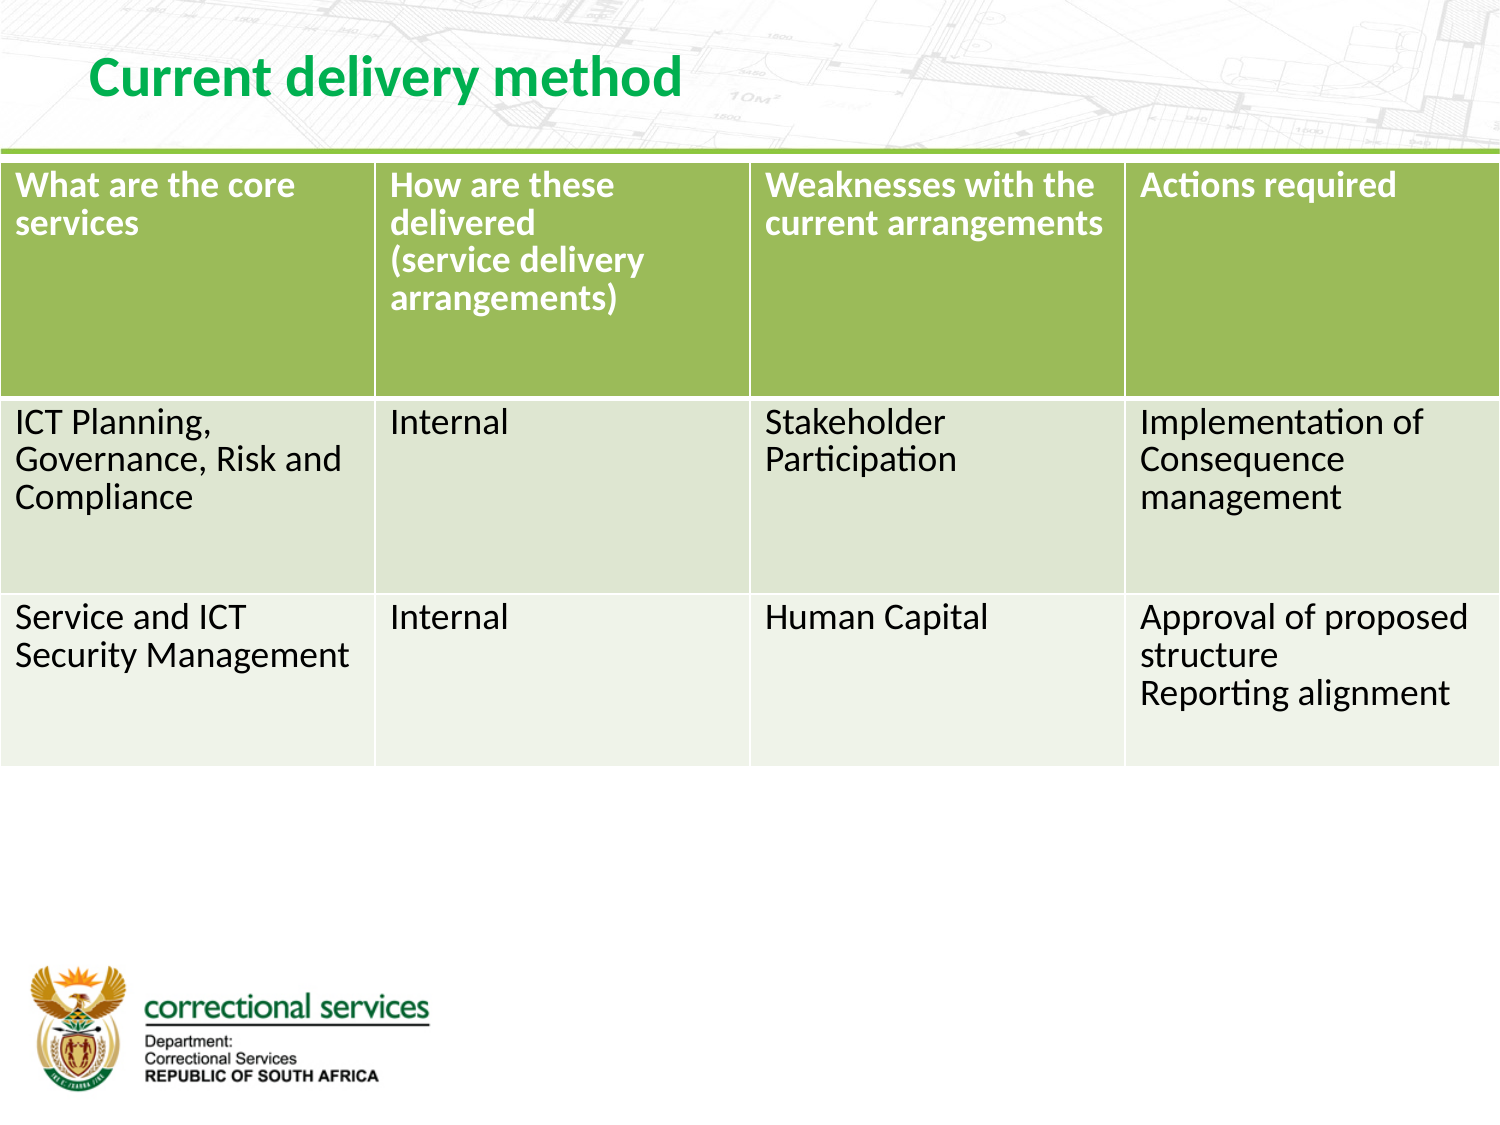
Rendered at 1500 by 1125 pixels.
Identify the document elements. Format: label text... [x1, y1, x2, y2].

table_header How are these delivered (service delivery arrangements) [376, 163, 749, 396]
table_header Actions required [1126, 163, 1499, 396]
picture [0, 936, 481, 1125]
table_cell ICT Planning, Governance, Risk and Compliance [1, 401, 374, 593]
table_cell Internal [376, 595, 749, 766]
table_cell Service and ICT Security Management [1, 595, 374, 766]
table_header What are the core services [1, 163, 374, 396]
table_cell Internal [376, 401, 749, 593]
text_box Current delivery method [74, 30, 1425, 116]
table_cell Human Capital [751, 595, 1124, 766]
table_cell Implementation of Consequence management [1126, 401, 1499, 593]
picture [0, 0, 1500, 154]
table_cell Approval of proposed structure Reporting alignment [1126, 595, 1499, 766]
table_cell Stakeholder Participation [751, 401, 1124, 593]
table_header Weaknesses with the current arrangements [751, 163, 1124, 396]
